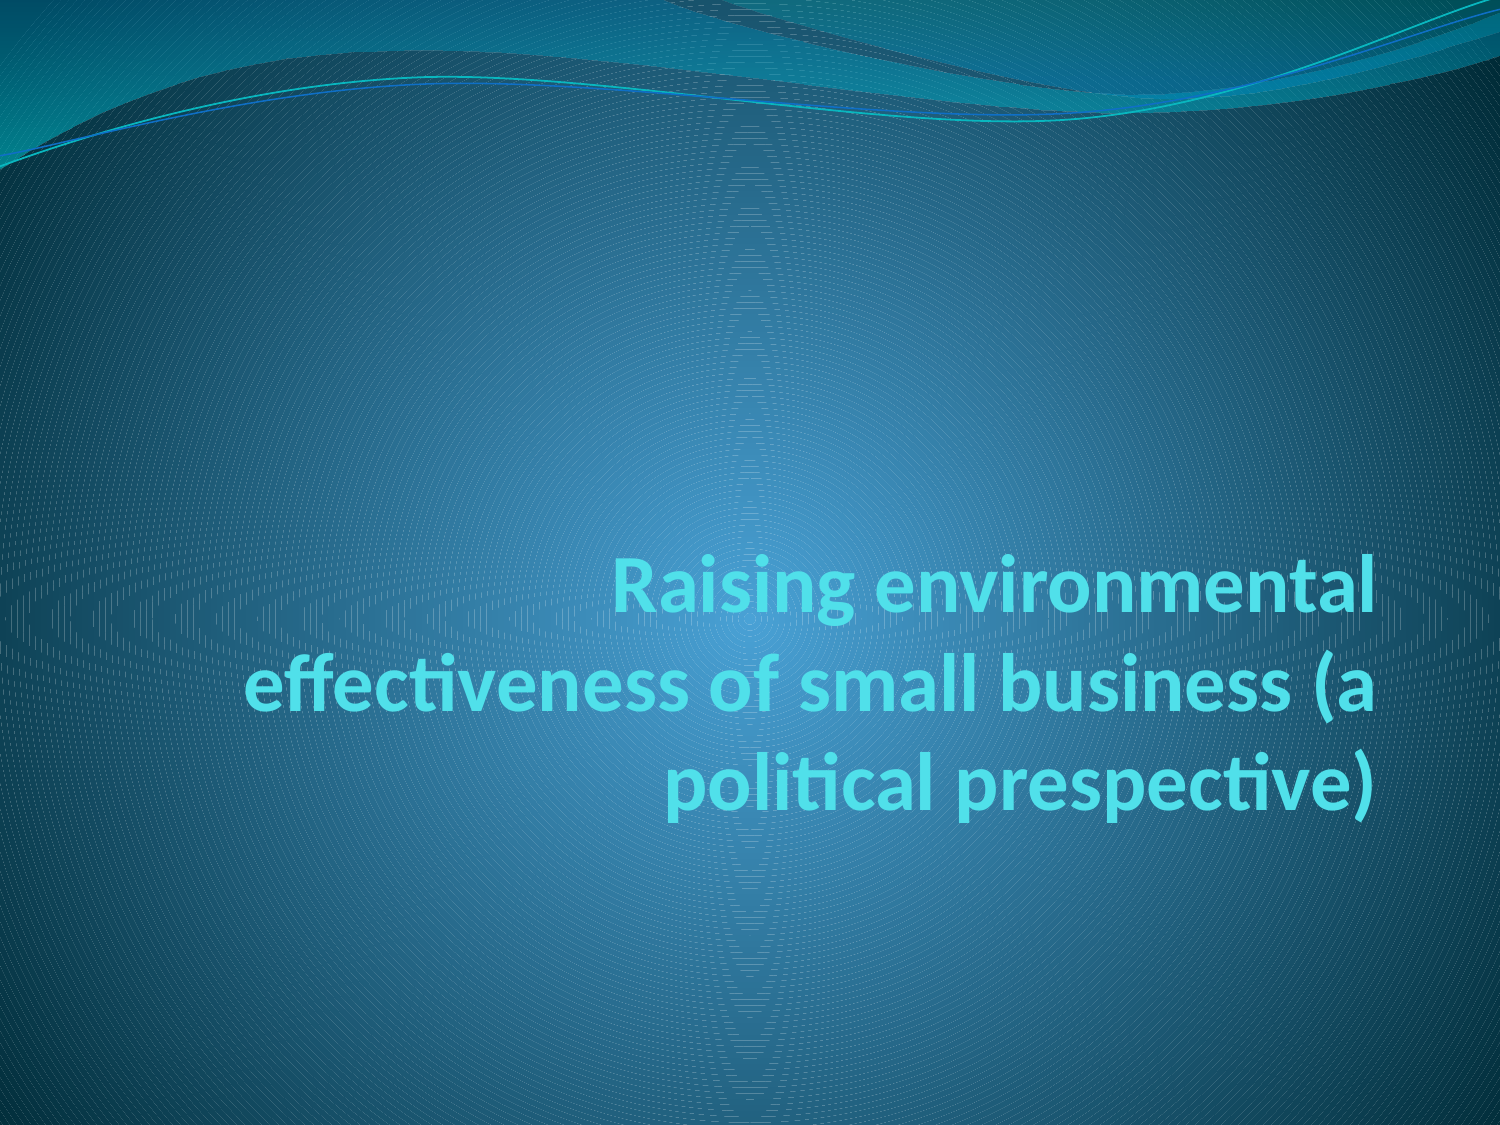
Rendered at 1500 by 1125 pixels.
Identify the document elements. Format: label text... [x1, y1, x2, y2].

title Raising environmental effectiveness of small business (a political prespective) [93, 527, 1382, 828]
